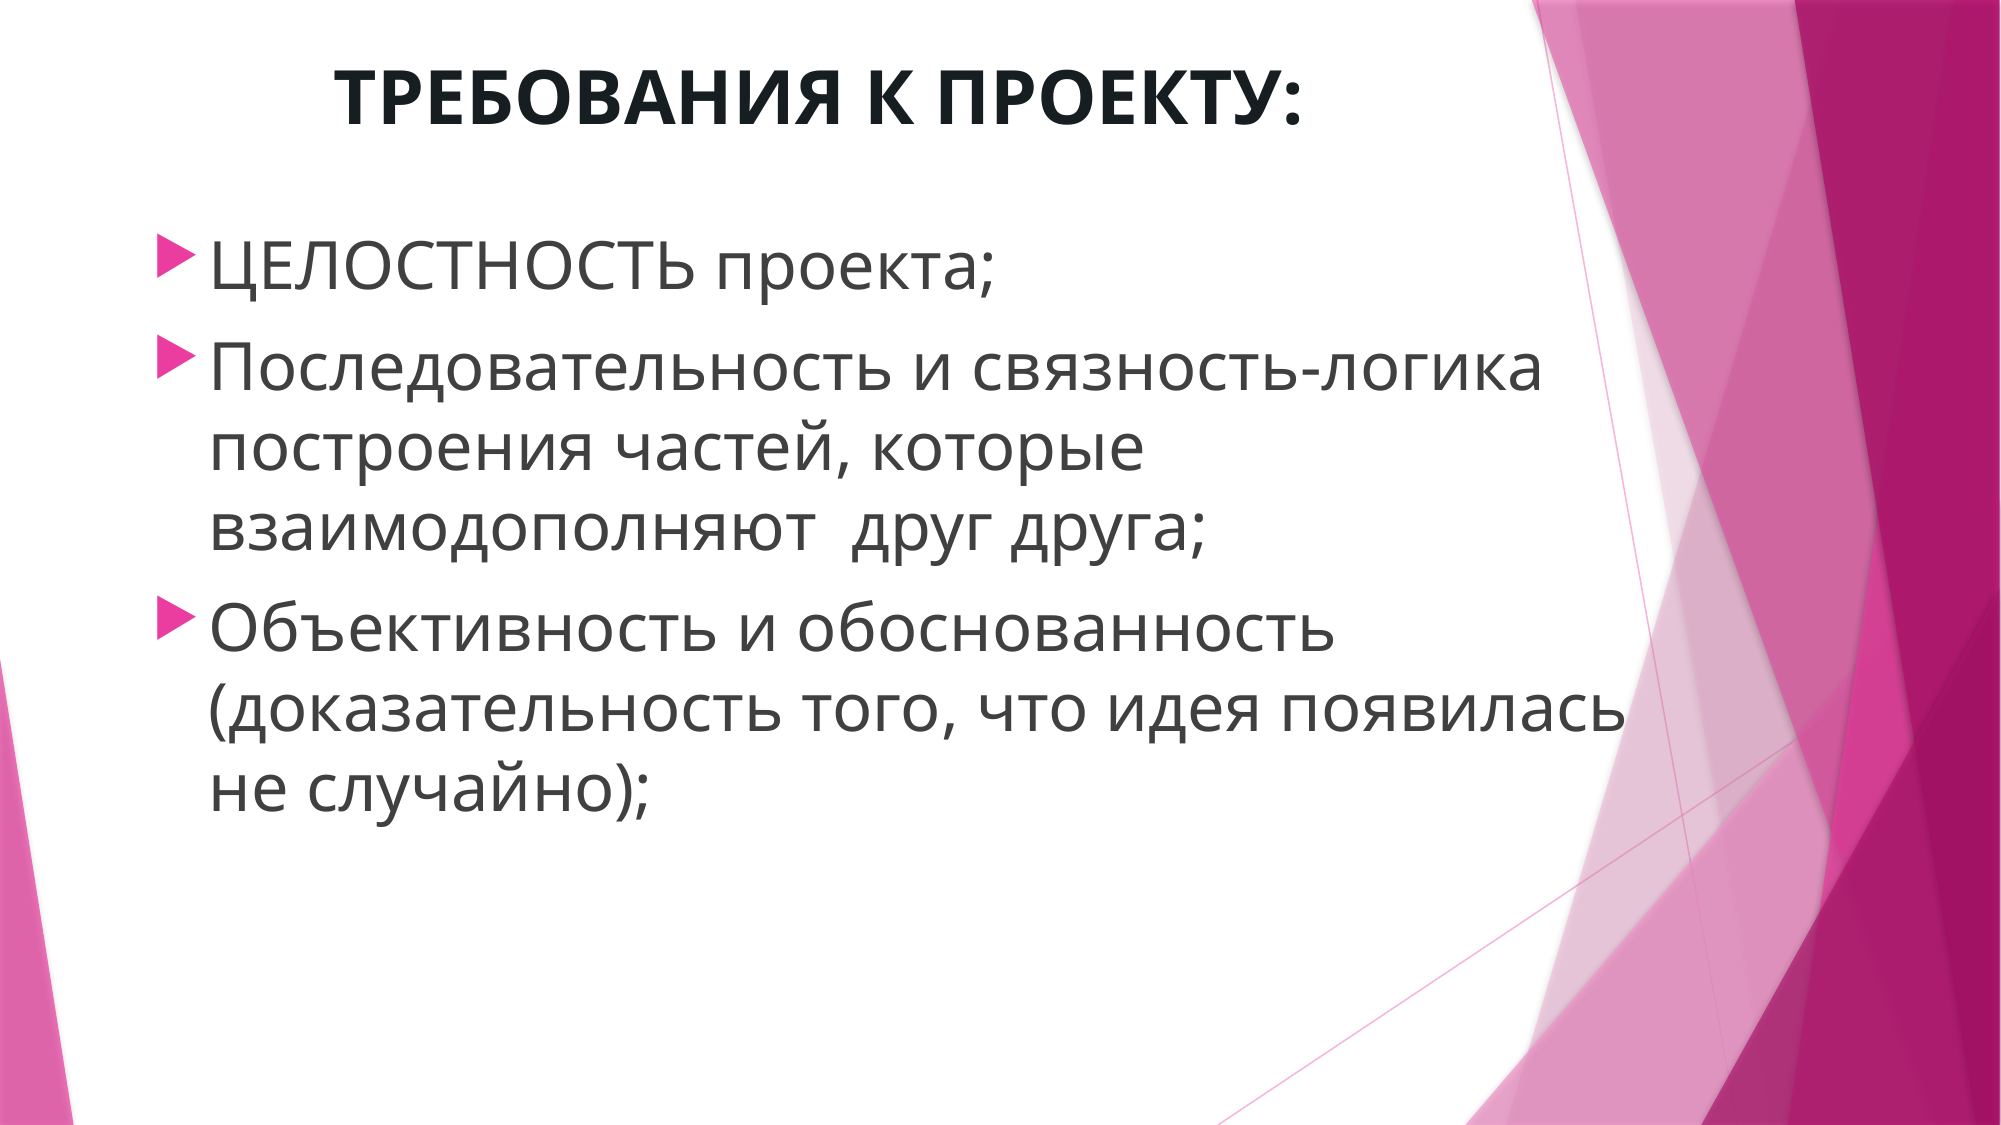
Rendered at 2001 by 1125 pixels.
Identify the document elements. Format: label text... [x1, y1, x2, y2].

title ТРЕБОВАНИЯ К ПРОЕКТУ: [114, 41, 1525, 259]
list ЦЕЛОСТНОСТЬ проекта; Последовательность и связность-логика построения частей, которые взаимодополняют друг друга; Объективность и обоснованность (доказательность того, что идея появилась не случайно); [137, 215, 1663, 1014]
